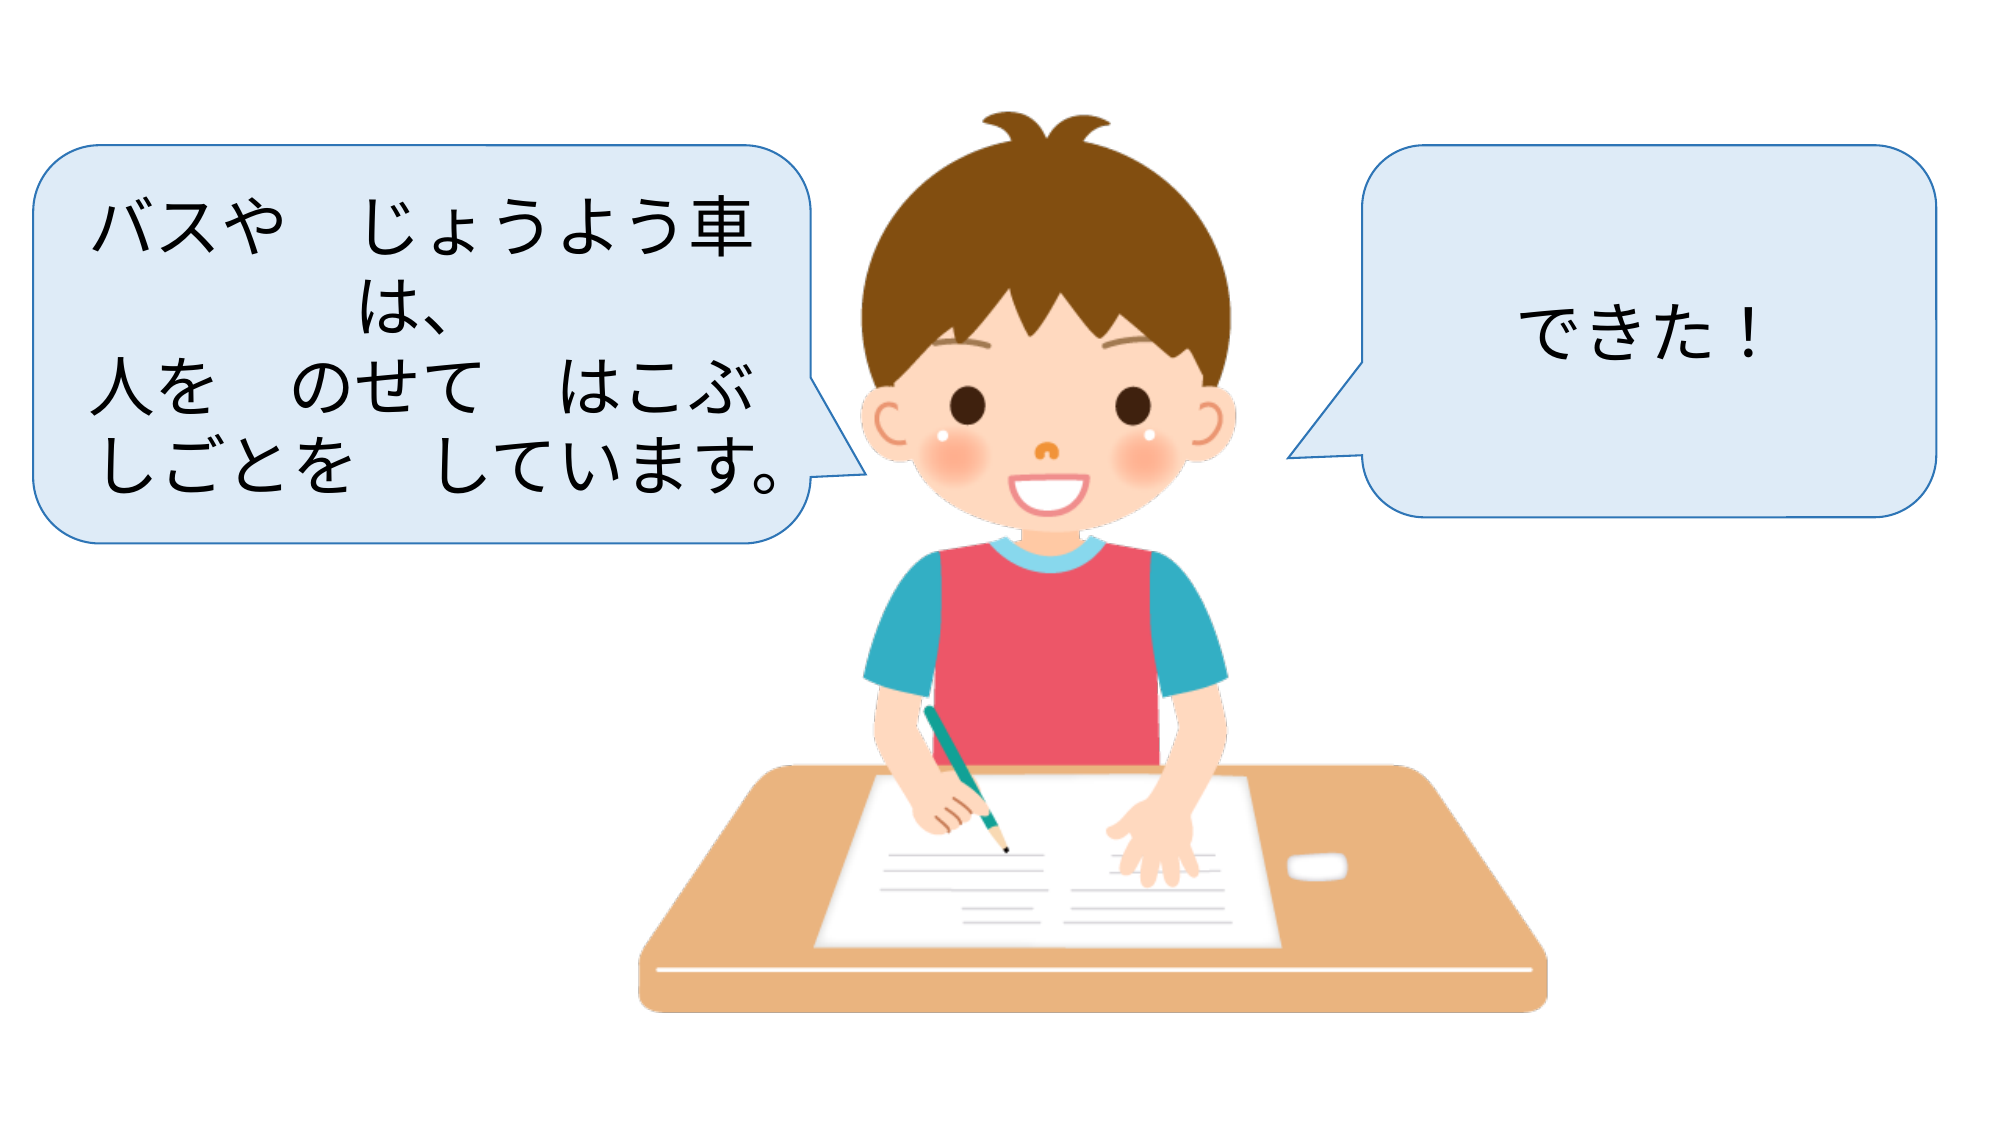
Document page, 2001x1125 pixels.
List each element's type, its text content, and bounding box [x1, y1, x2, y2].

text_box できた！ [1610, 144, 1938, 519]
picture [390, 62, 1610, 1063]
text_box バスや じょうよう車は、 人を のせて はこぶ しごとを しています。 [32, 144, 390, 545]
